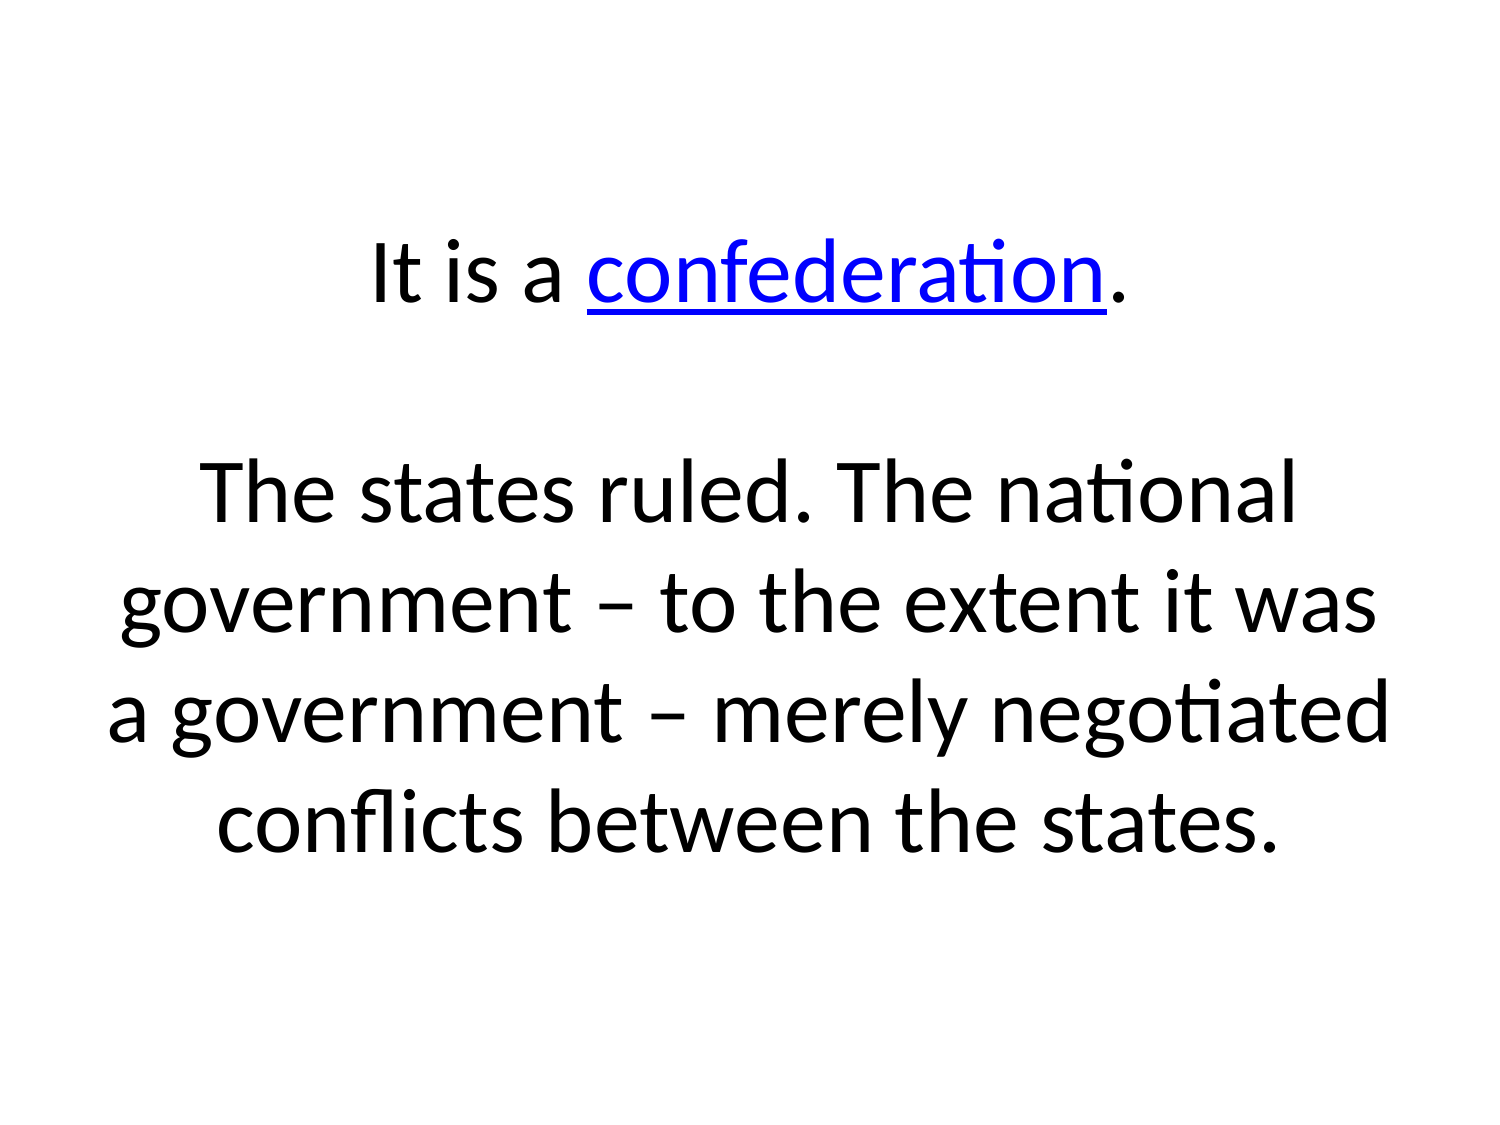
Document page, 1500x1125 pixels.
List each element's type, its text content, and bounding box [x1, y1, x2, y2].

title It is a confederation. The states ruled. The national government – to the extent it was a government – merely negotiated conflicts between the states. [75, 45, 1425, 1038]
